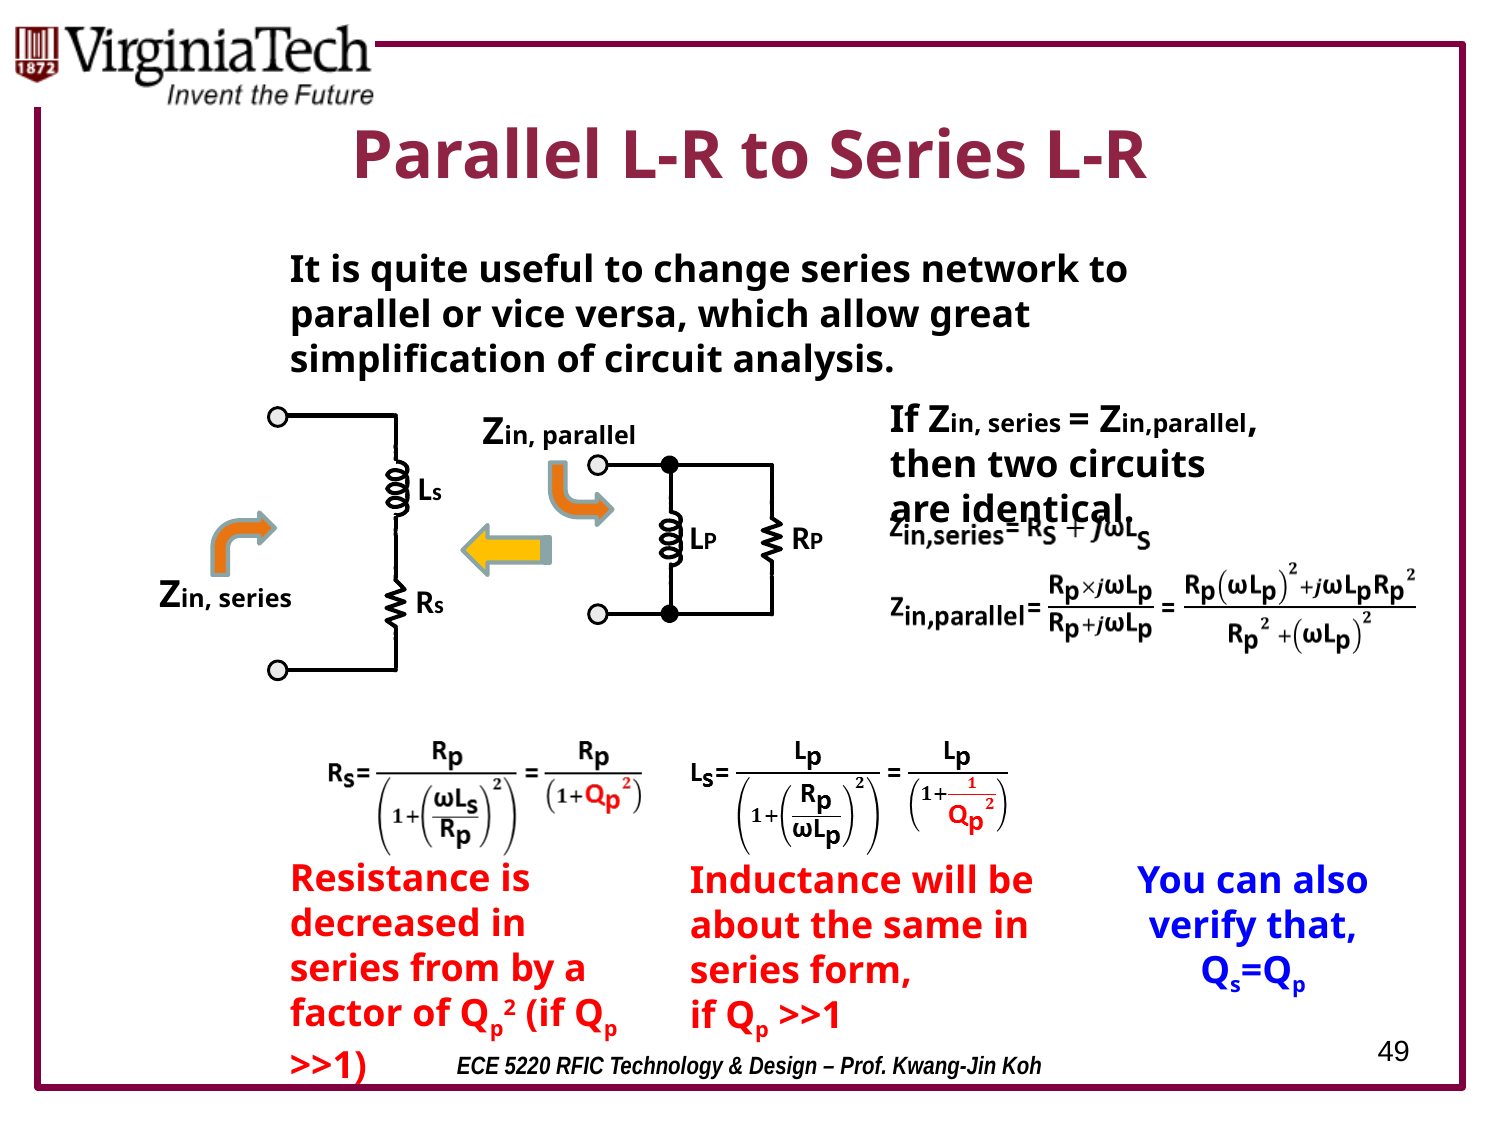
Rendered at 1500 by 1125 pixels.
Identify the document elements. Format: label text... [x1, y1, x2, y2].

title Parallel L-R to Series L-R [75, 104, 1425, 213]
text_box Inductance will be about the same in series form, if Qp >>1 [674, 848, 1068, 1050]
text_box [675, 728, 1075, 848]
text_box You can also verify that, Qs=Qp [1068, 848, 1438, 1050]
text_box [312, 728, 675, 865]
text_box Zin, series [144, 562, 255, 623]
picture [15, 24, 375, 107]
text_box It is quite useful to change series network to parallel or vice versa, which allow great simplification of circuit analysis. [274, 237, 1188, 388]
text_box [884, 500, 1188, 549]
slide_number 49 [1074, 1024, 1425, 1103]
text_box [884, 549, 1438, 661]
text_box Resistance is decreased in series from by a factor of Qp2 (if Qp >>1) [274, 847, 650, 1093]
text_box [210, 518, 255, 562]
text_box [260, 399, 880, 688]
text_box If Zin, series = Zin,parallel, then two circuits are identical. [875, 387, 1275, 538]
